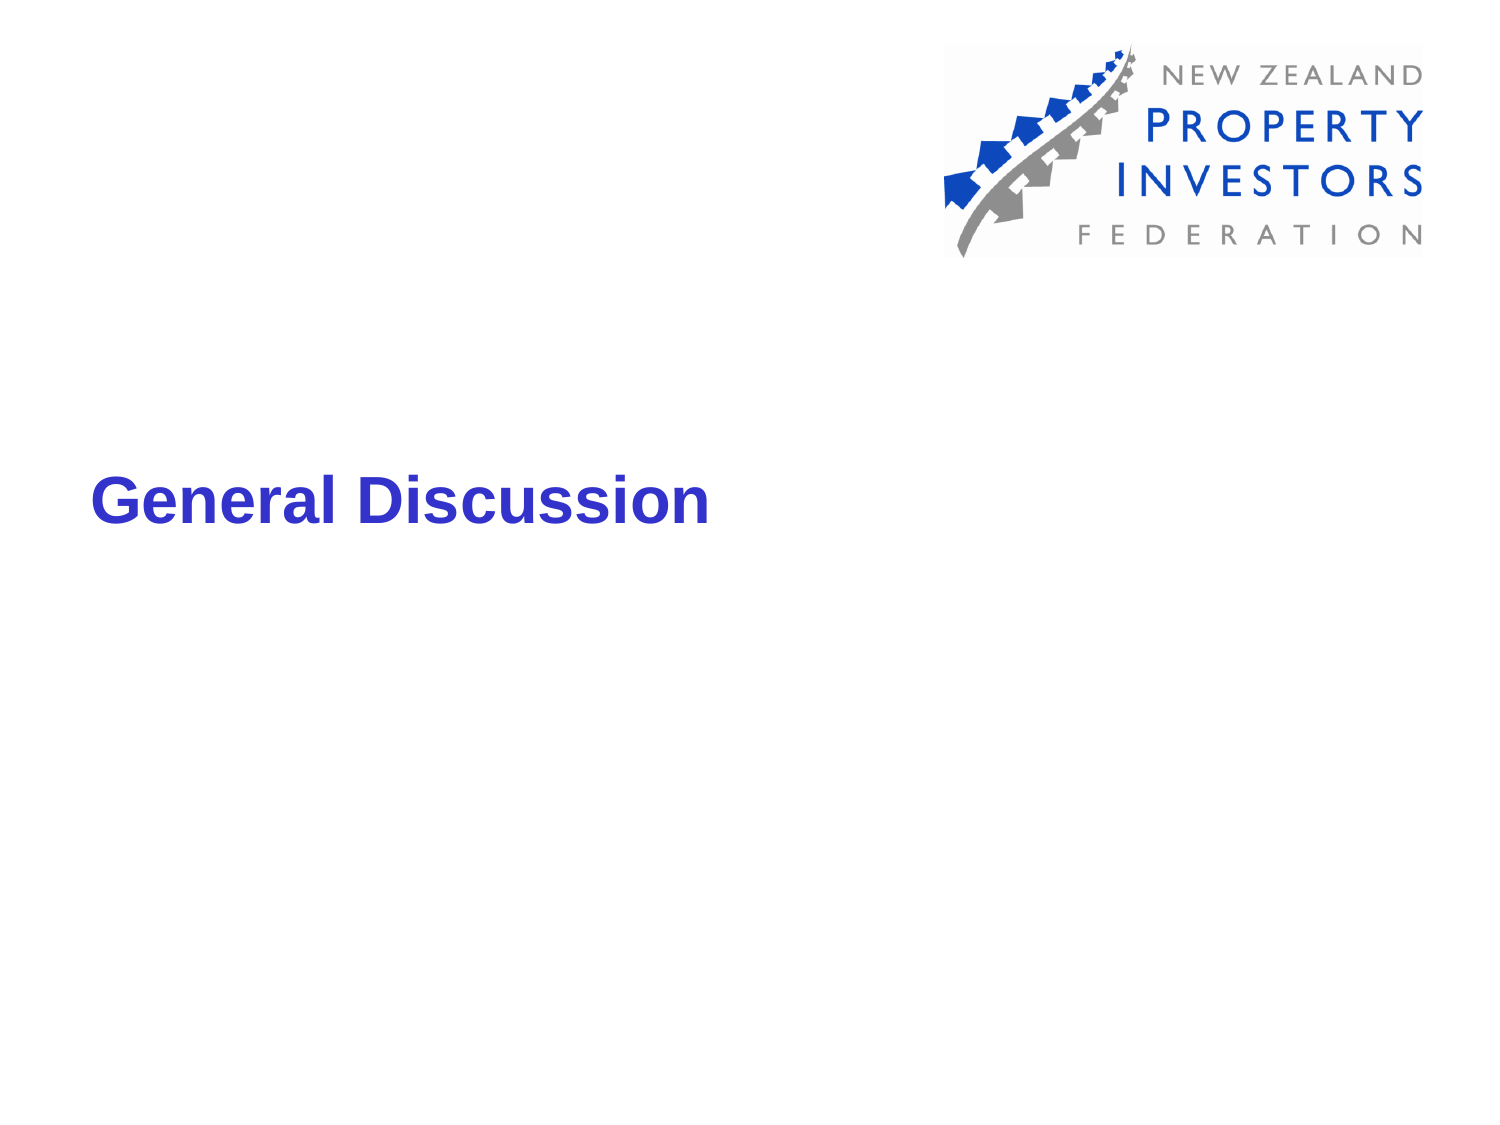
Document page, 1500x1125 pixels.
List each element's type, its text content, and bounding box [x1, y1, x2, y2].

picture [944, 44, 1423, 258]
list General Discussion [74, 262, 1426, 1006]
